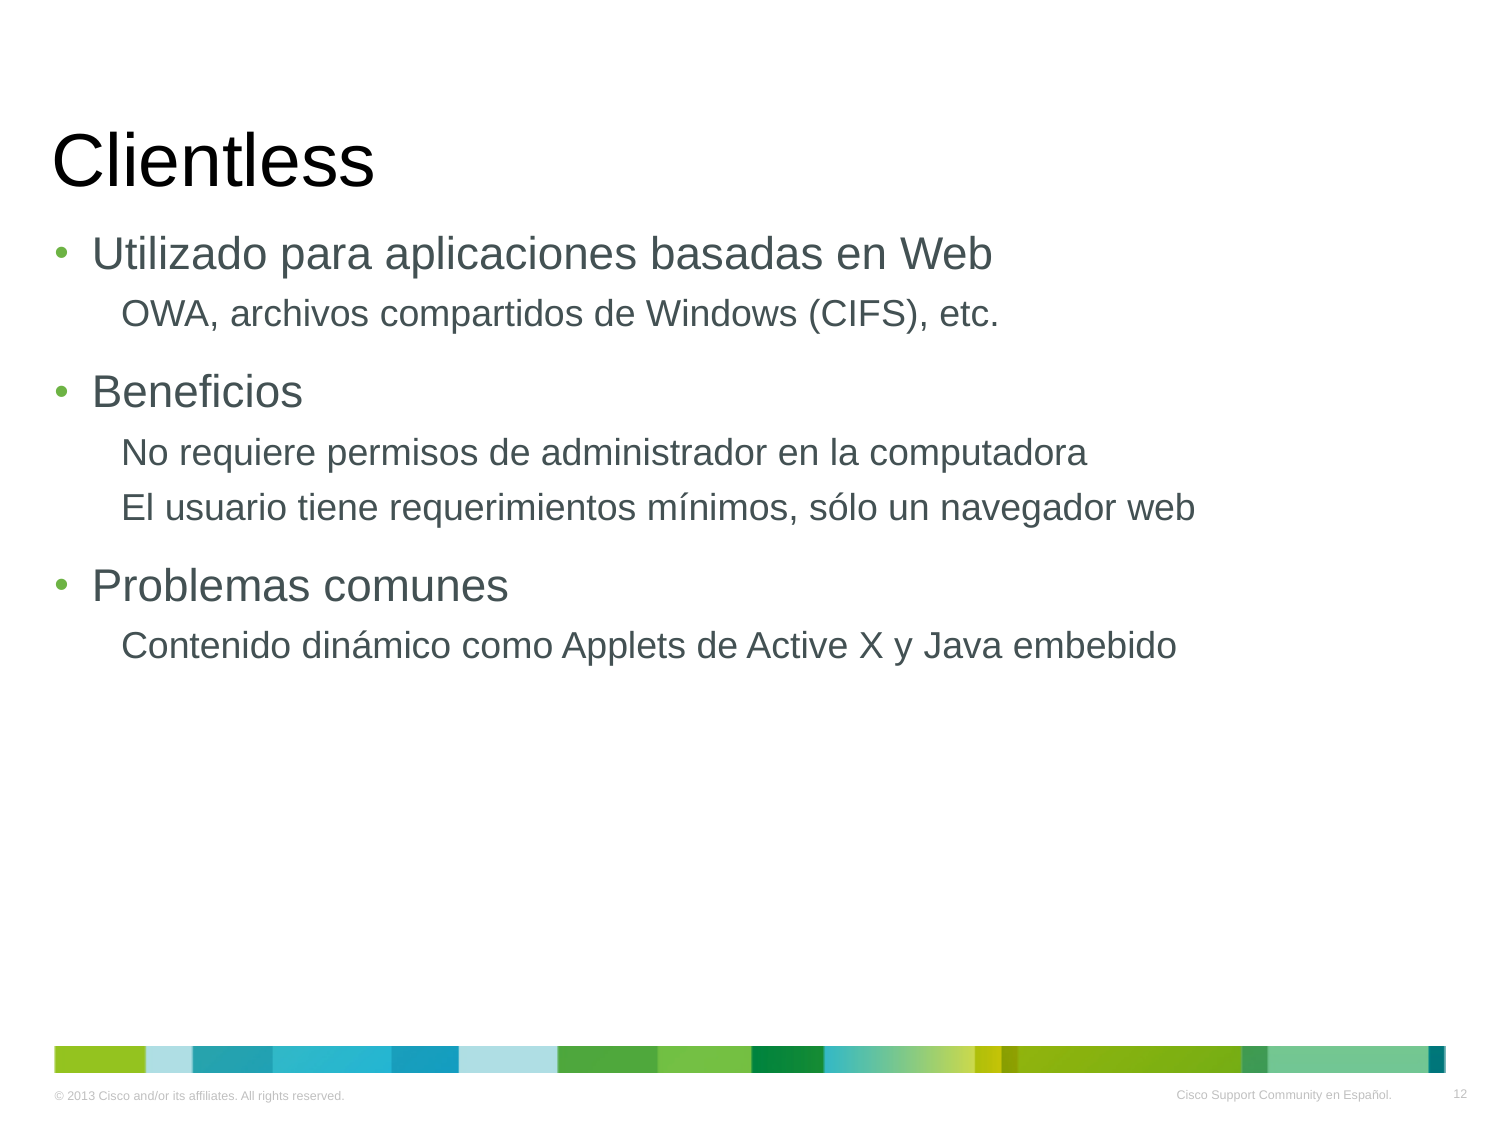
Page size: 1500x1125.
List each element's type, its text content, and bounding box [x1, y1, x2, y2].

picture [54, 1046, 1446, 1073]
list Utilizado para aplicaciones basadas en Web OWA, archivos compartidos de Windows (CIFS), etc. Beneficios No requiere permisos de administrador en la computadora El usuario tiene requerimientos mínimos, sólo un navegador web Problemas comunes Contenido dinámico como Applets de Active X y Java embebido [39, 220, 1447, 1035]
title Clientless [37, 70, 1447, 209]
